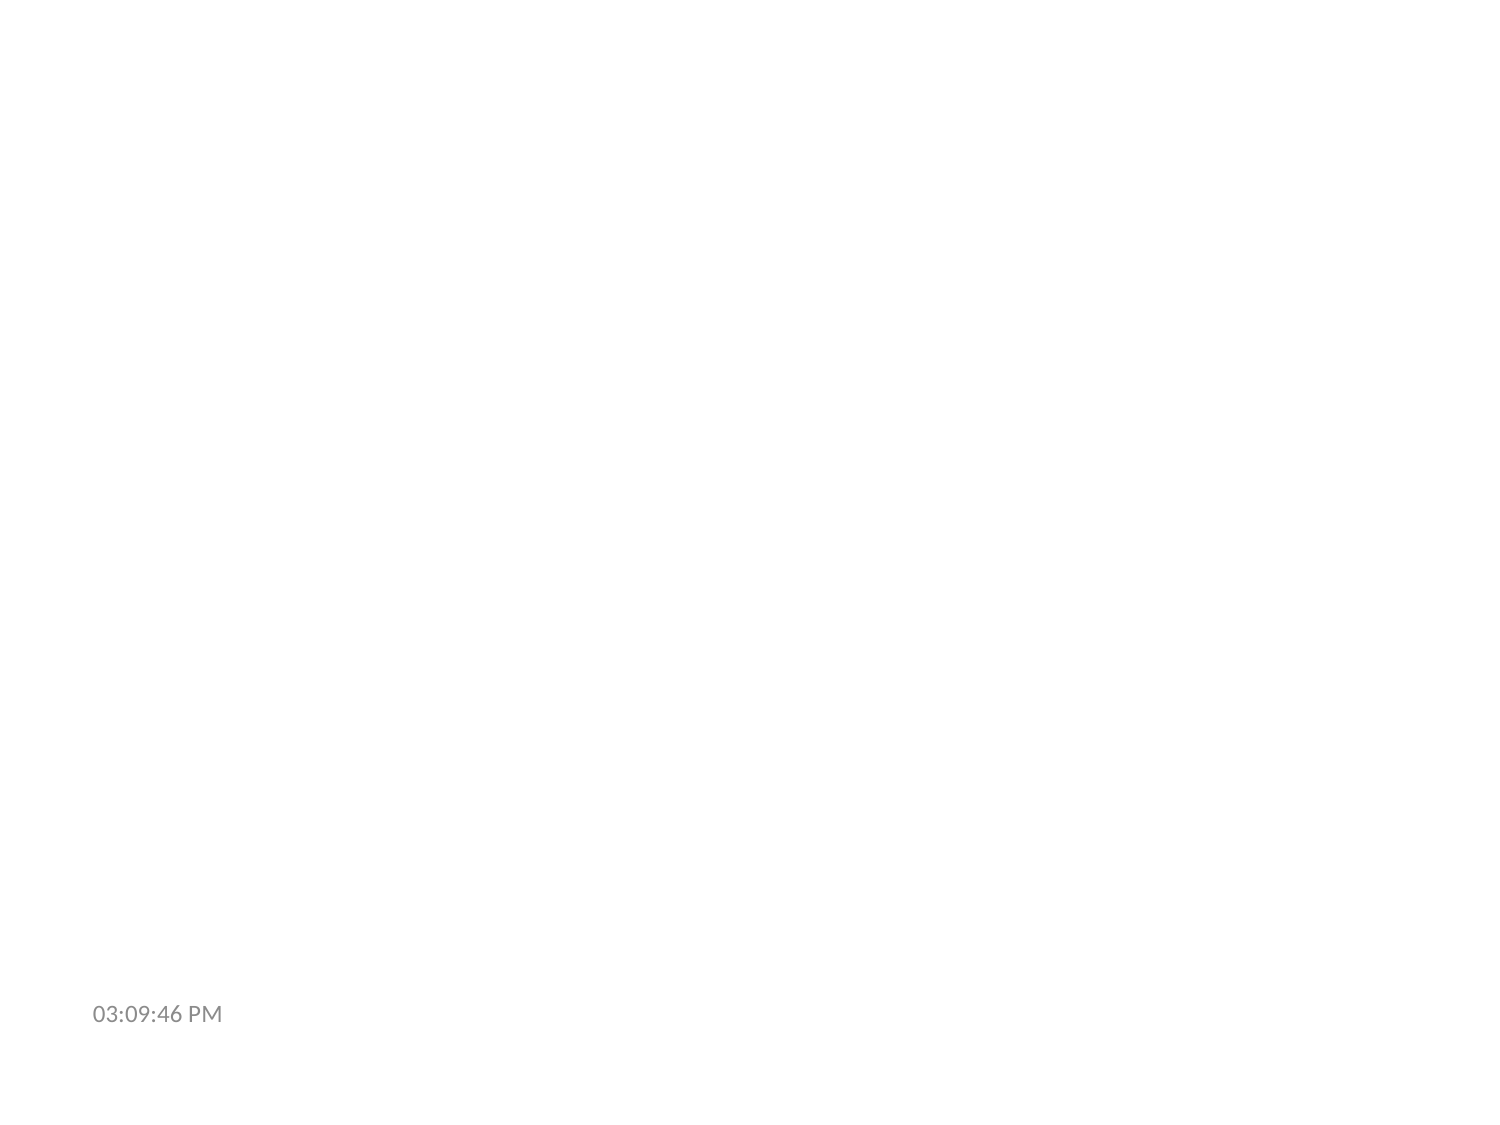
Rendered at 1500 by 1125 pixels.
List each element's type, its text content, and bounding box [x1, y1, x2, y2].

text_box 3:35:09 PM [77, 982, 428, 1043]
